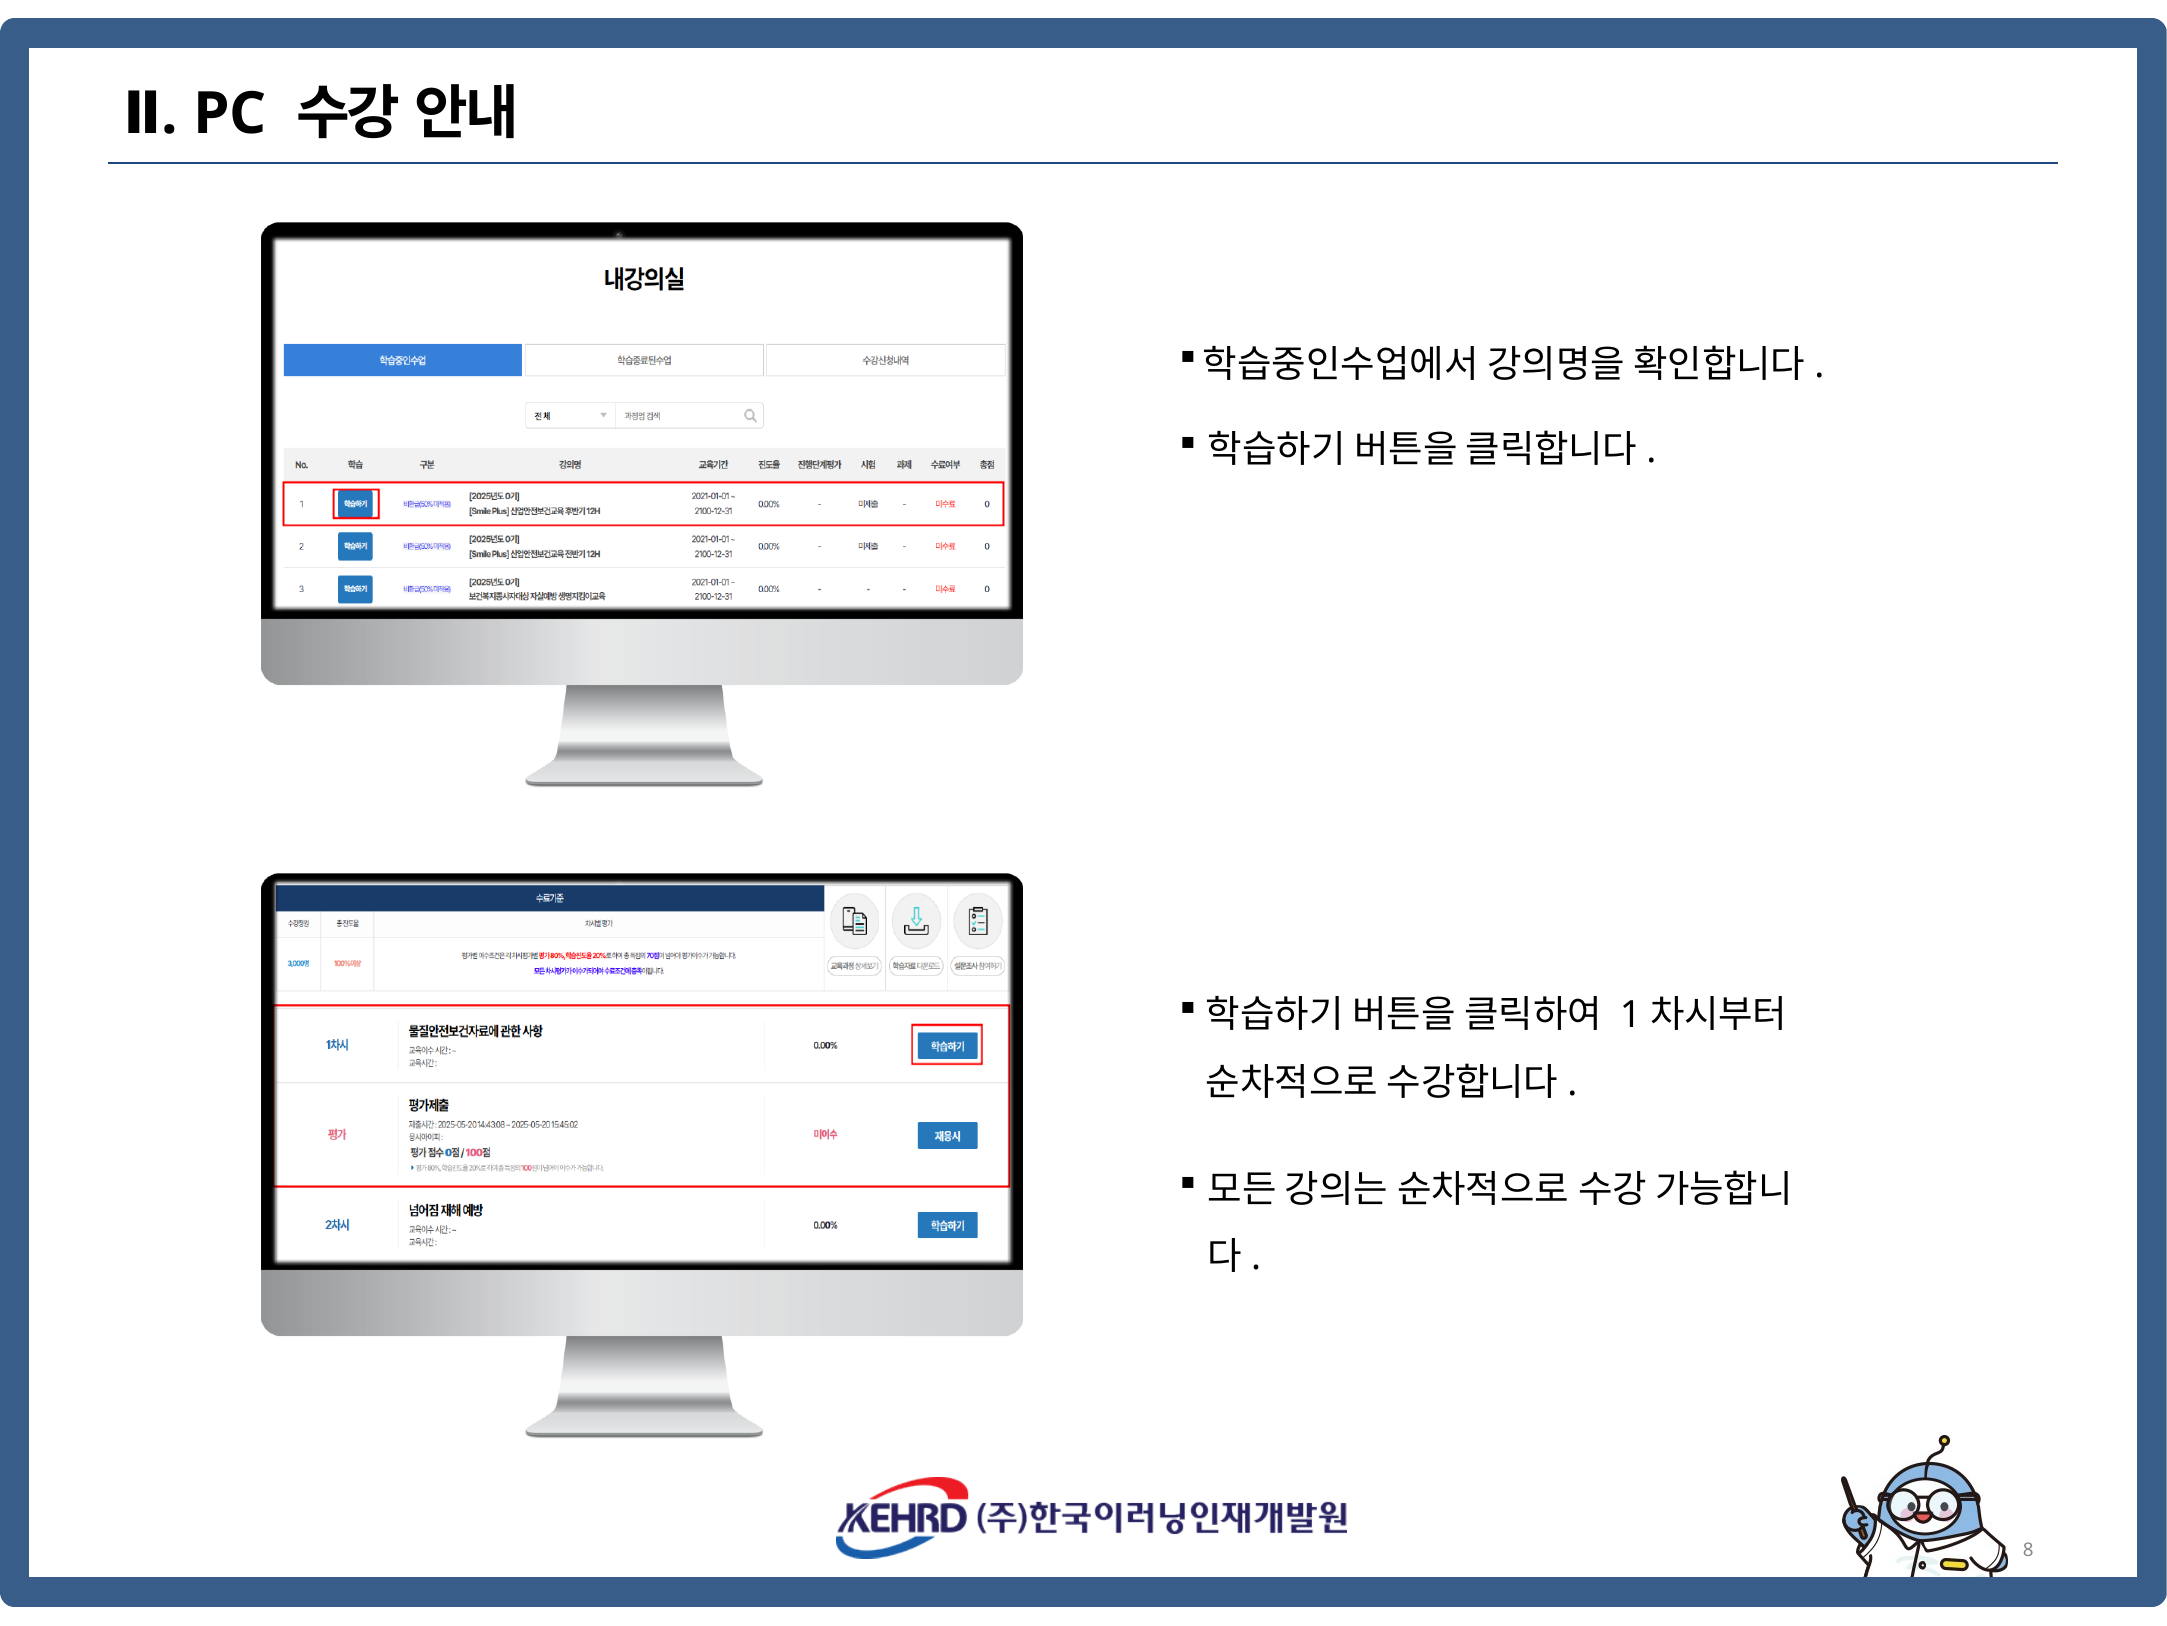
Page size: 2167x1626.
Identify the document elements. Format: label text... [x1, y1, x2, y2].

picture [836, 1477, 1347, 1559]
text_box 학습중인수업에서 강의명을 확인합니다. 학습하기 버튼을 클릭합니다. [1177, 337, 1869, 471]
text_box 학습하기 버튼을 클릭하여 1차시부터 순차적으로 수강합니다. 모든 강의는 순차적으로 수강 가능합니다. [1177, 962, 1908, 1278]
picture [260, 873, 1023, 1439]
title Ⅱ. PC 수강 안내 [121, 73, 543, 347]
slide_number 8 [2016, 1534, 2052, 1625]
picture [1841, 1435, 2008, 1577]
picture [260, 222, 1023, 789]
